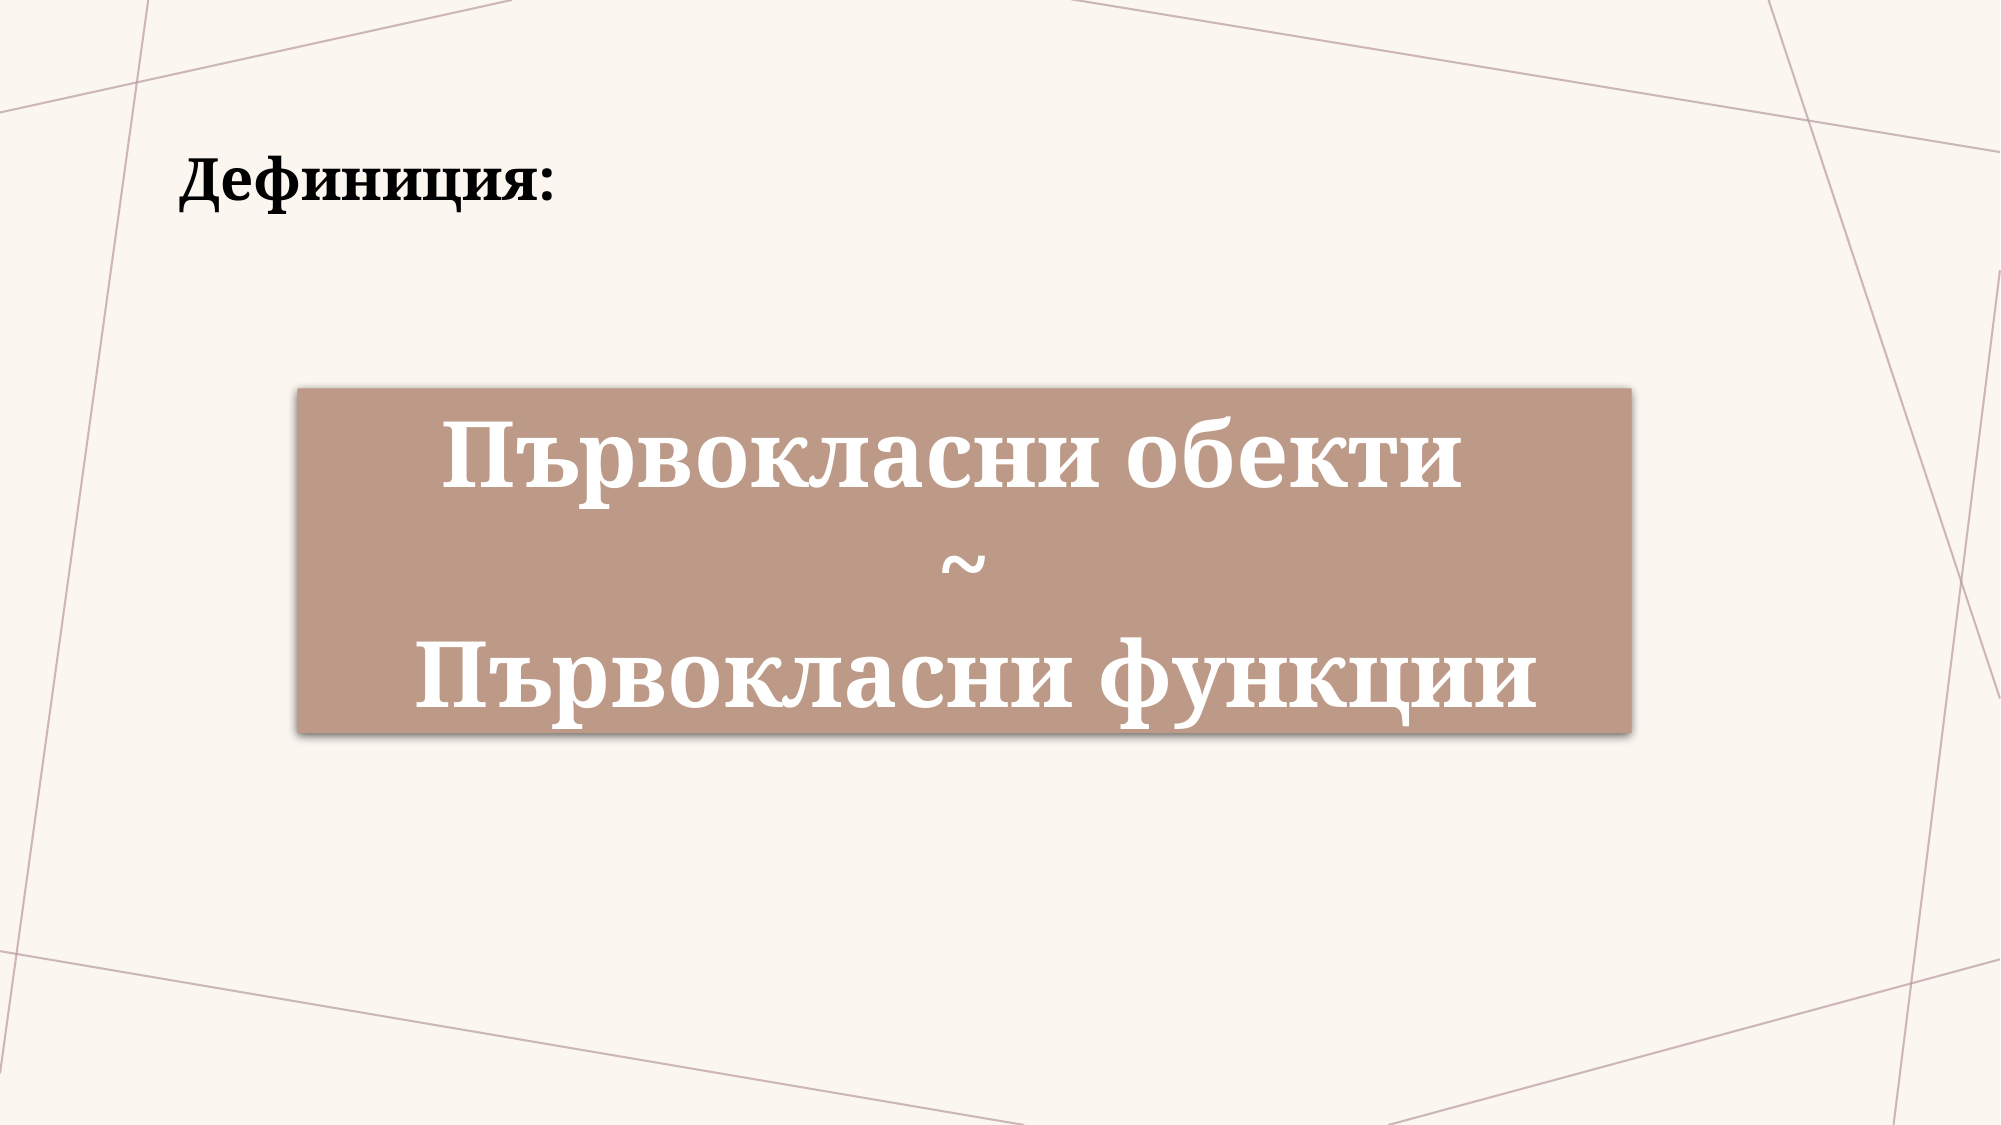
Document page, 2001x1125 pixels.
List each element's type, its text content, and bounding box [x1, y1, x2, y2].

text_box Дефиниция: [164, 134, 964, 220]
text_box Първокласни обекти ~ Първокласни функции [297, 388, 1632, 734]
